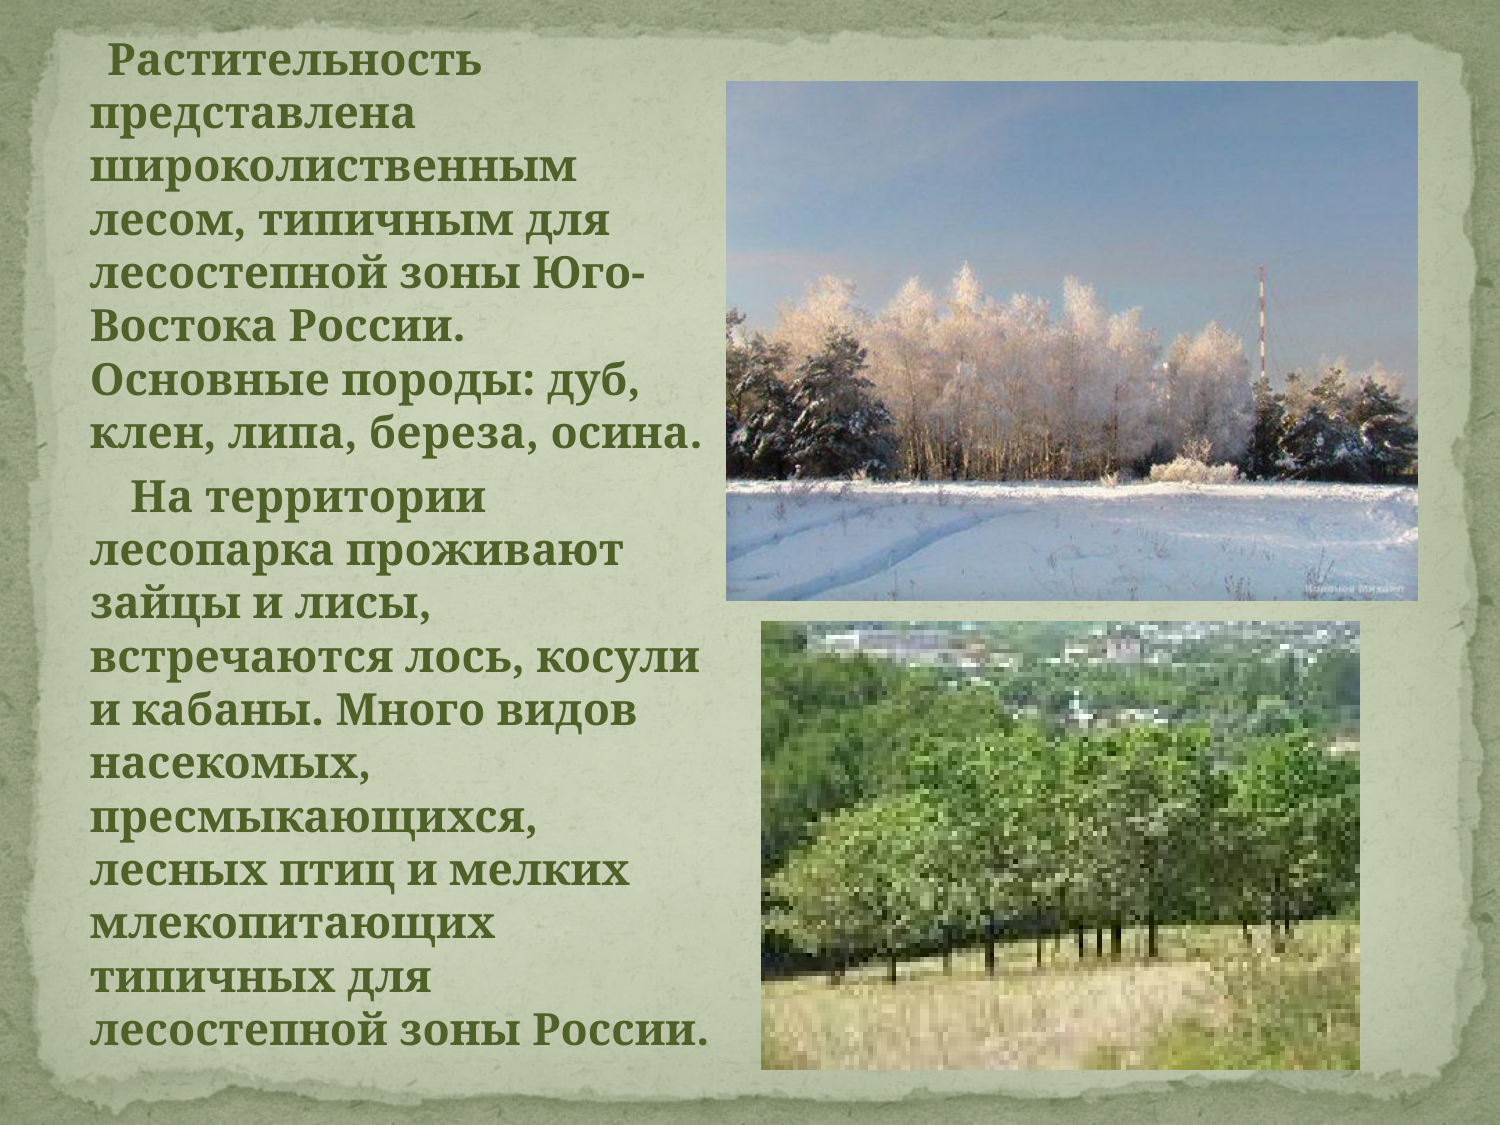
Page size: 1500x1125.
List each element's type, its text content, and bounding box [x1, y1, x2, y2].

picture [761, 621, 1360, 1070]
list Растительность представлена широколиственным лесом, типичным для лесостепной зоны Юго-Востока России. Основные породы: дуб, клен, липа, береза, осина. На территории лесопарка проживают зайцы и лисы, встречаются лось, косули и кабаны. Много видов насекомых, пресмыкающихся, лесных птиц и мелких млекопитающих типичных для лесостепной зоны России. [35, 23, 727, 1067]
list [729, 84, 1417, 599]
